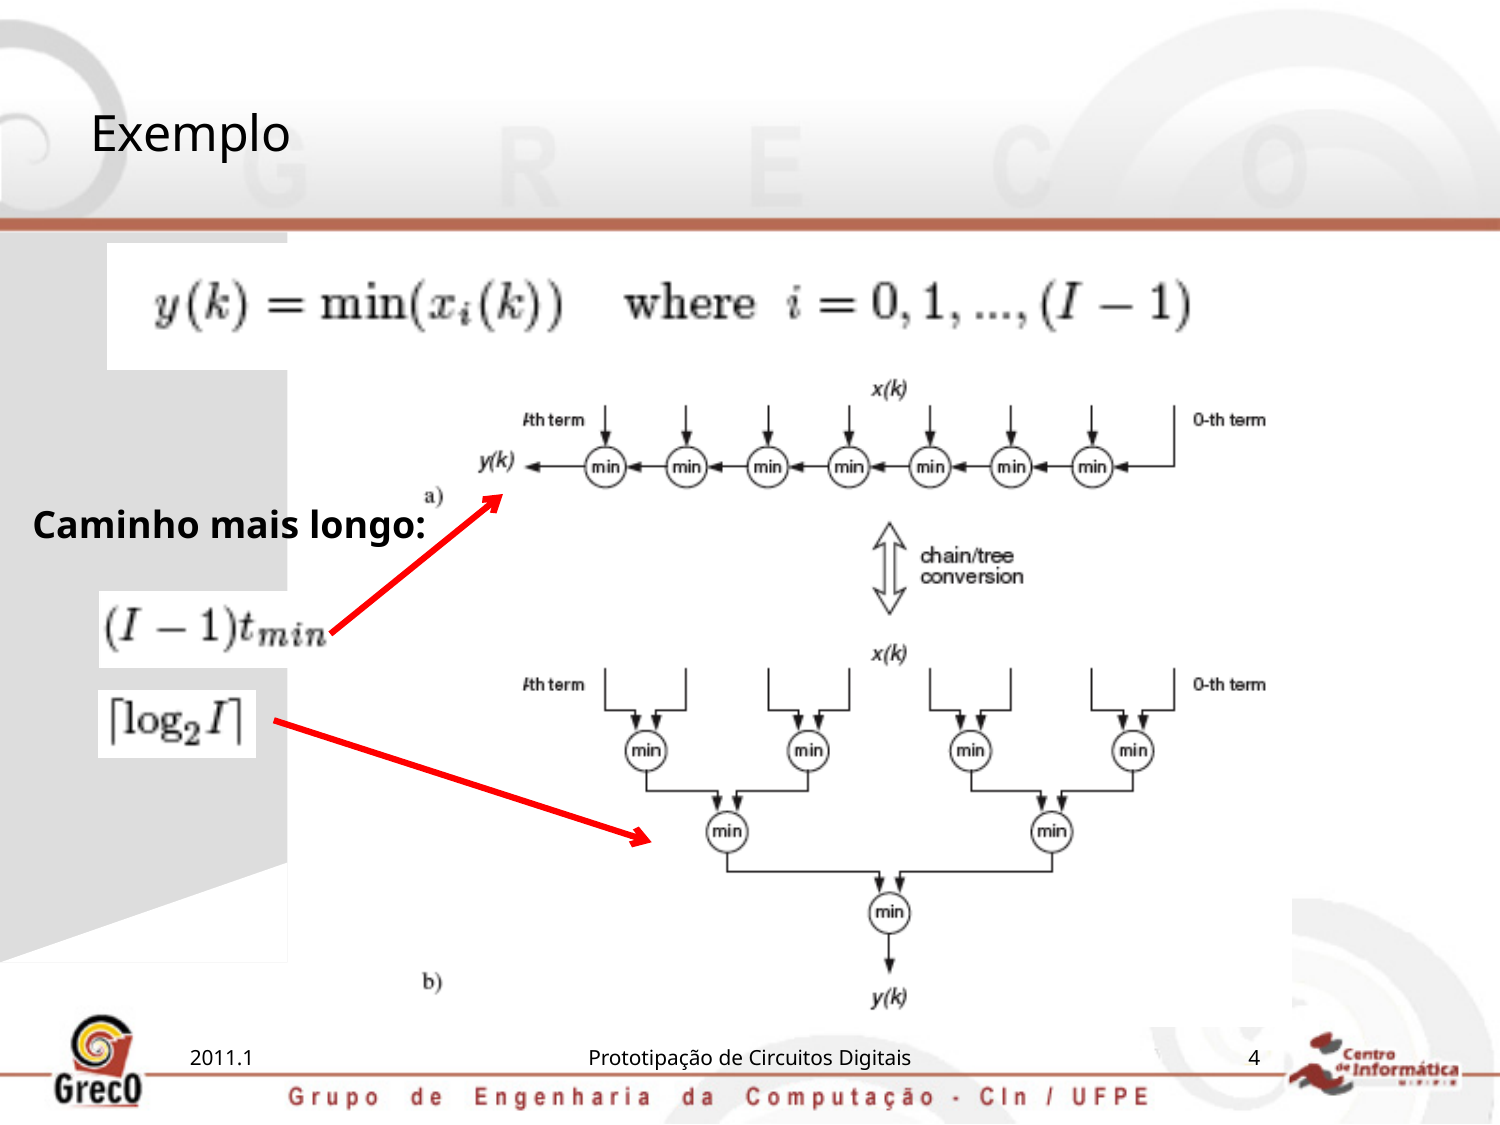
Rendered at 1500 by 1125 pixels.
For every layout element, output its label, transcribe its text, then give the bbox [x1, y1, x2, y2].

slide_number 4 [1037, 1037, 1276, 1113]
picture [0, 1, 1500, 1124]
footer Prototipação de Circuitos Digitais [512, 1037, 988, 1113]
slide_number 2011.1 [174, 1037, 488, 1113]
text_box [98, 493, 504, 668]
text_box Caminho mais longo: [17, 493, 97, 554]
title Exemplo [74, 37, 1463, 226]
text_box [98, 690, 652, 843]
